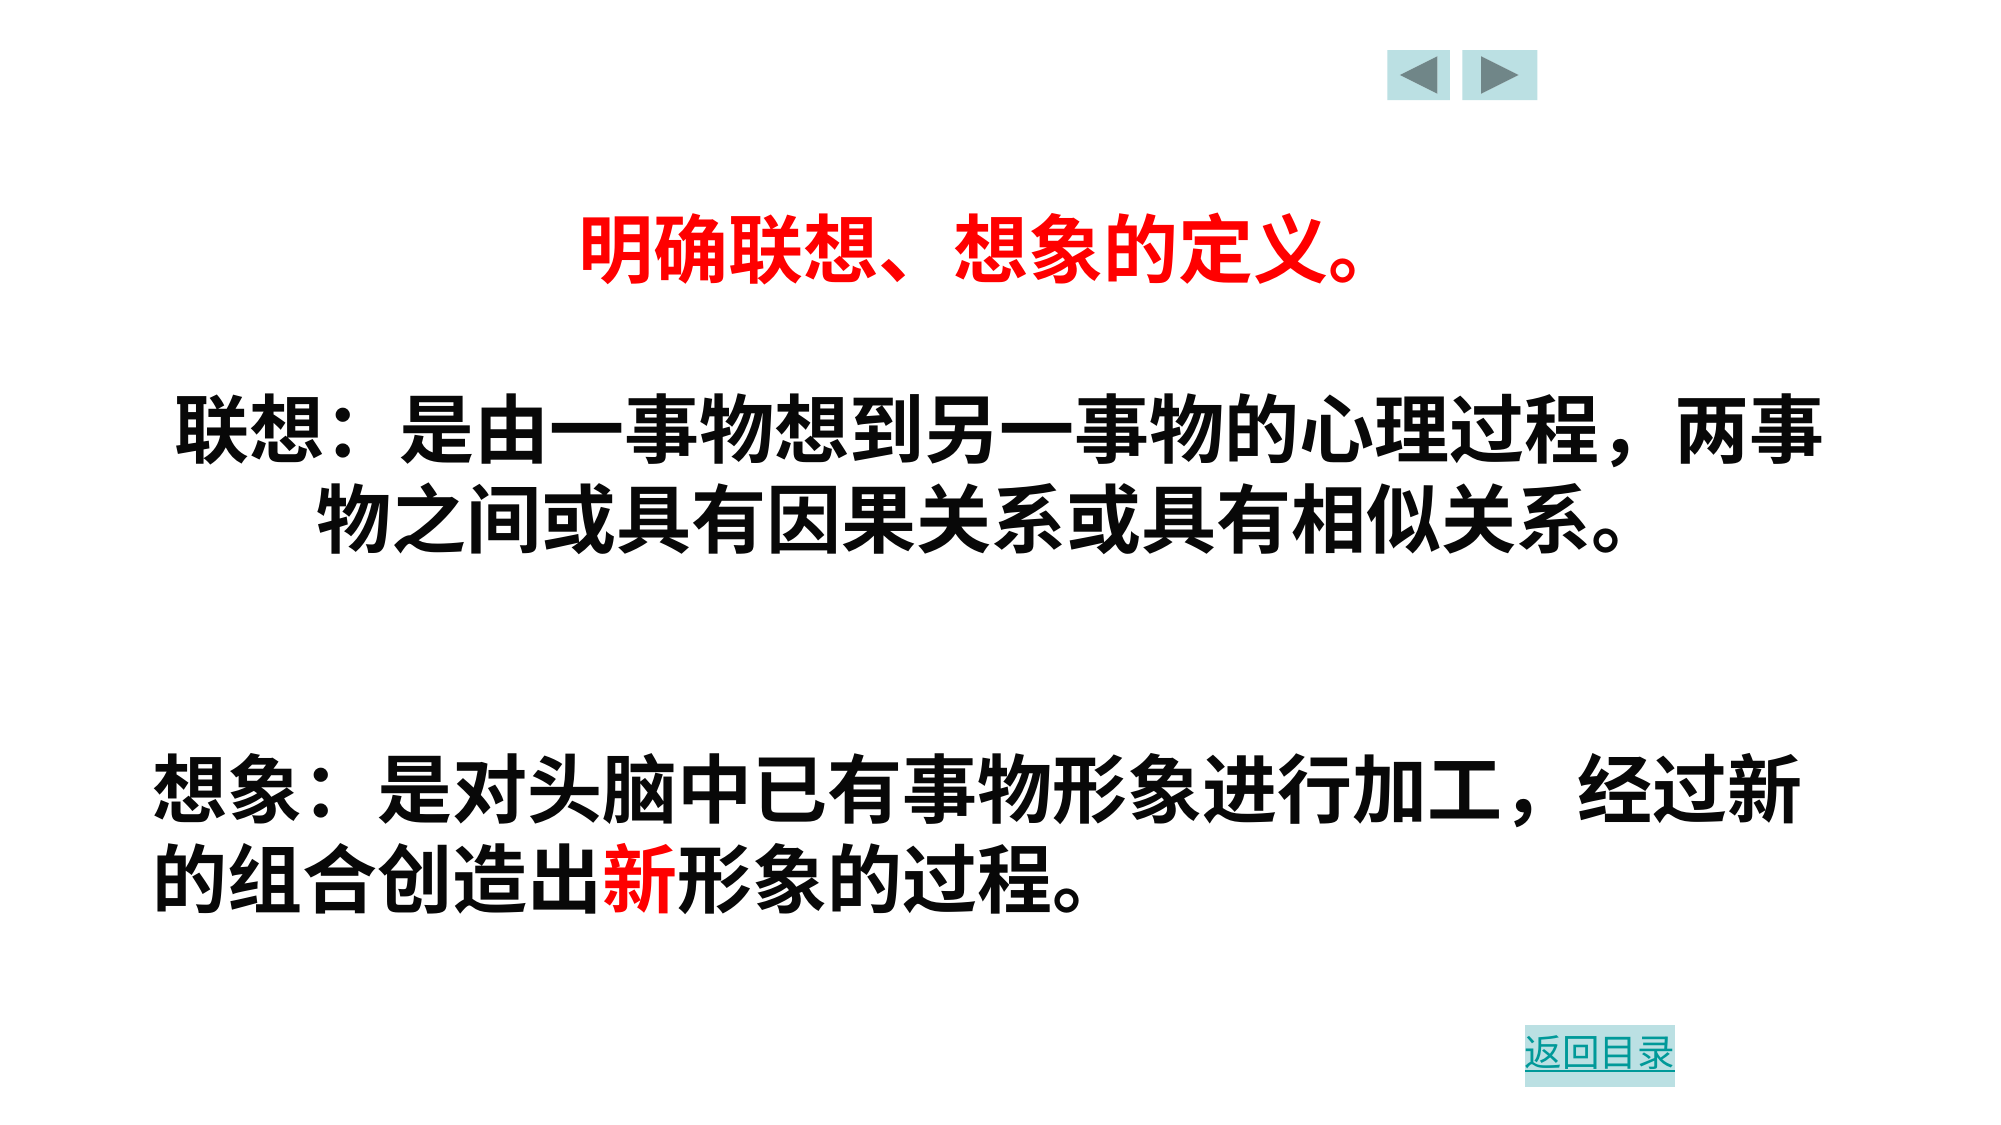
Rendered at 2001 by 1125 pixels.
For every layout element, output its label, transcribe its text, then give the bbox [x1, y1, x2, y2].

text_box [1387, 49, 1538, 101]
text_box 明确联想、想象的定义。 联想：是由一事物想到另一事物的心理过程，两事物之间或具有因果关系或具有相似关系。 想象：是对头脑中已有事物形象进行加工，经过新 的组合创造出新形象的过程。 [138, 195, 1862, 930]
text_box 返回目录 [1524, 1024, 1675, 1088]
